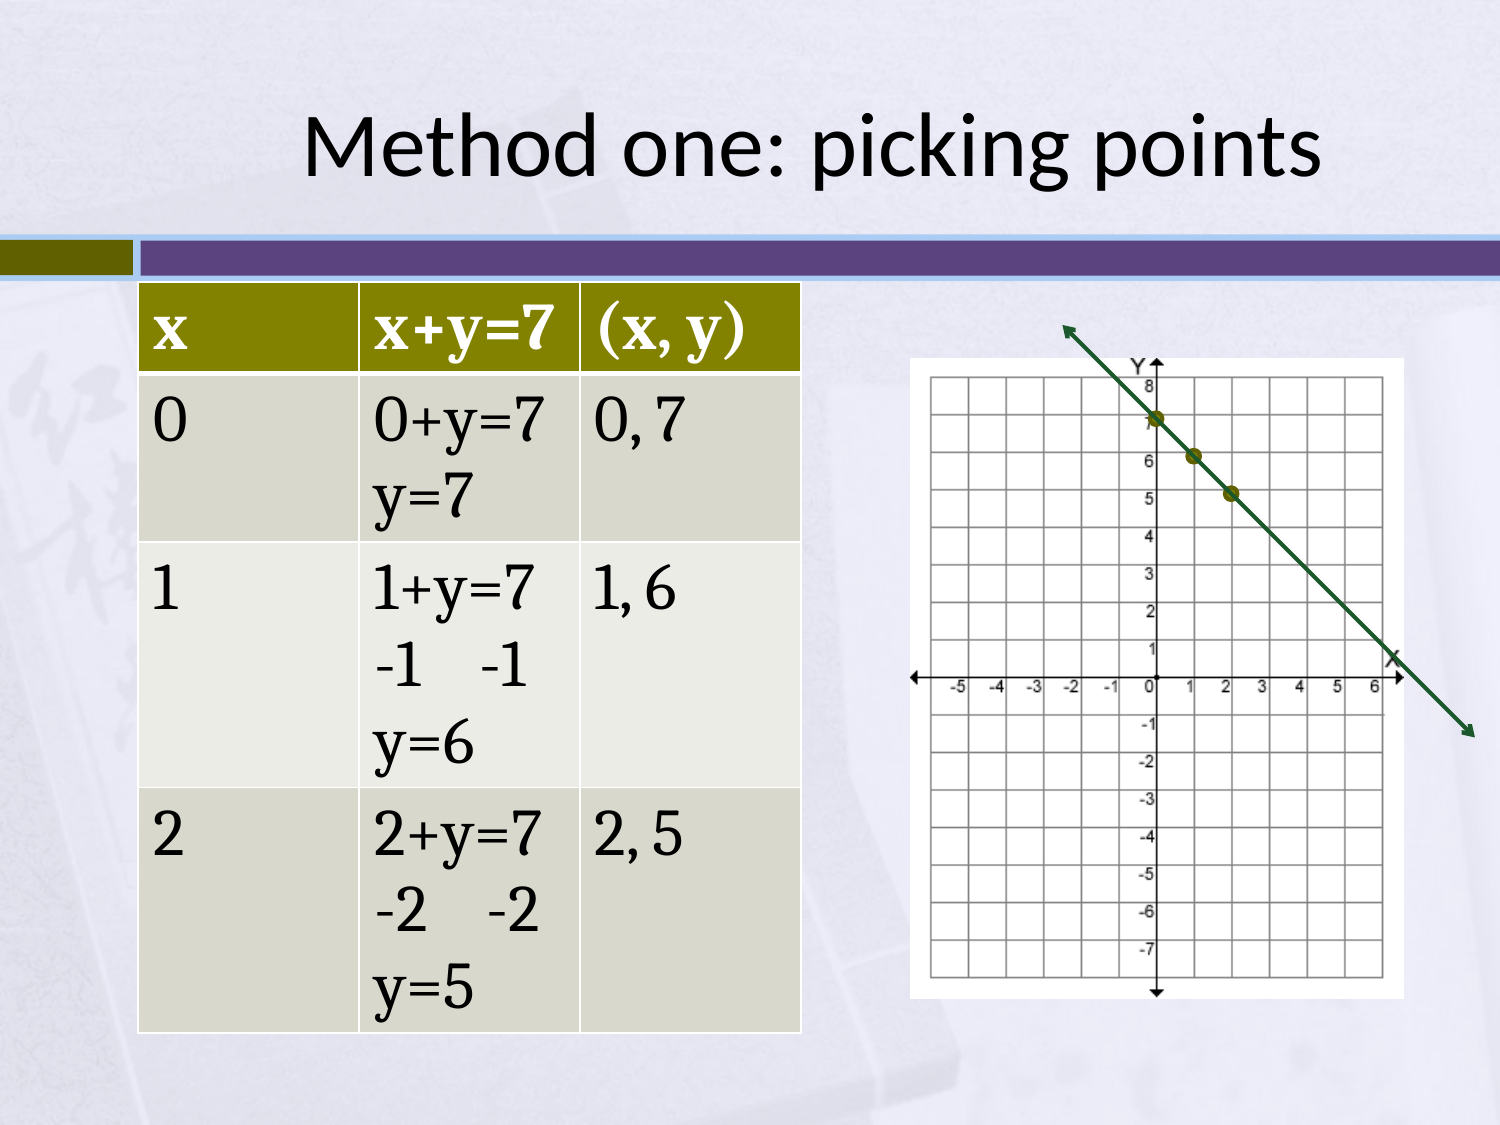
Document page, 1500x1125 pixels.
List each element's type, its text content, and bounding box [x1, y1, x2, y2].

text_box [1061, 324, 1476, 738]
table_cell 2 [139, 788, 358, 1032]
table_cell 0, 7 [581, 376, 800, 541]
table_header (x, y) [581, 283, 800, 371]
table_header x+y=7 [360, 283, 579, 371]
table_cell 1+y=7 -1 -1 y=6 [360, 543, 579, 787]
table_cell 1 [139, 543, 358, 787]
table_cell 2, 5 [581, 788, 800, 1032]
table_header x [139, 283, 358, 371]
table_cell 0+y=7 y=7 [360, 376, 579, 541]
title Method one: picking points [138, 46, 1489, 234]
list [910, 357, 1404, 1000]
table_cell 2+y=7 -2 -2 y=5 [360, 788, 579, 1032]
table_cell 0 [139, 376, 358, 541]
table_cell 1, 6 [581, 543, 800, 787]
